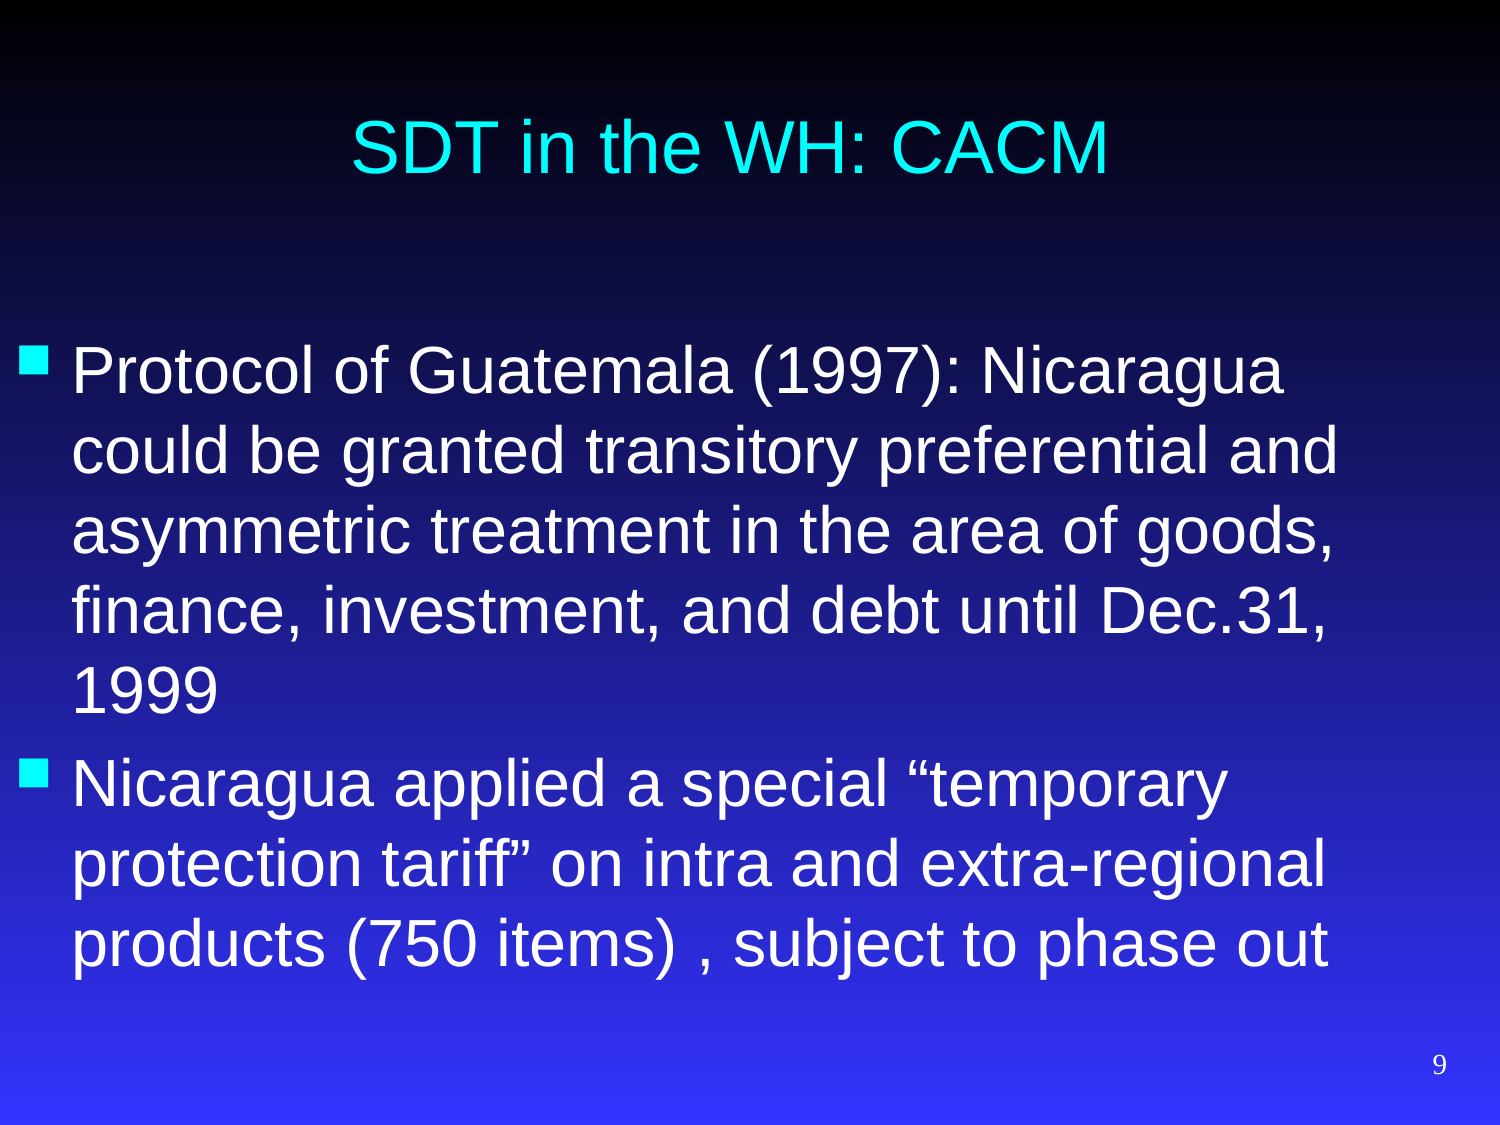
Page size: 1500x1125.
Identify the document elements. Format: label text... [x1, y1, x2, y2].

list Protocol of Guatemala (1997): Nicaragua could be granted transitory preferential and asymmetric treatment in the area of goods, finance, investment, and debt until Dec.31, 1999 Nicaragua applied a special “temporary protection tariff” on intra and extra-regional products (750 items) , subject to phase out [0, 318, 1468, 1051]
title SDT in the WH: CACM [0, 49, 1463, 238]
slide_number 9 [1149, 1051, 1463, 1101]
